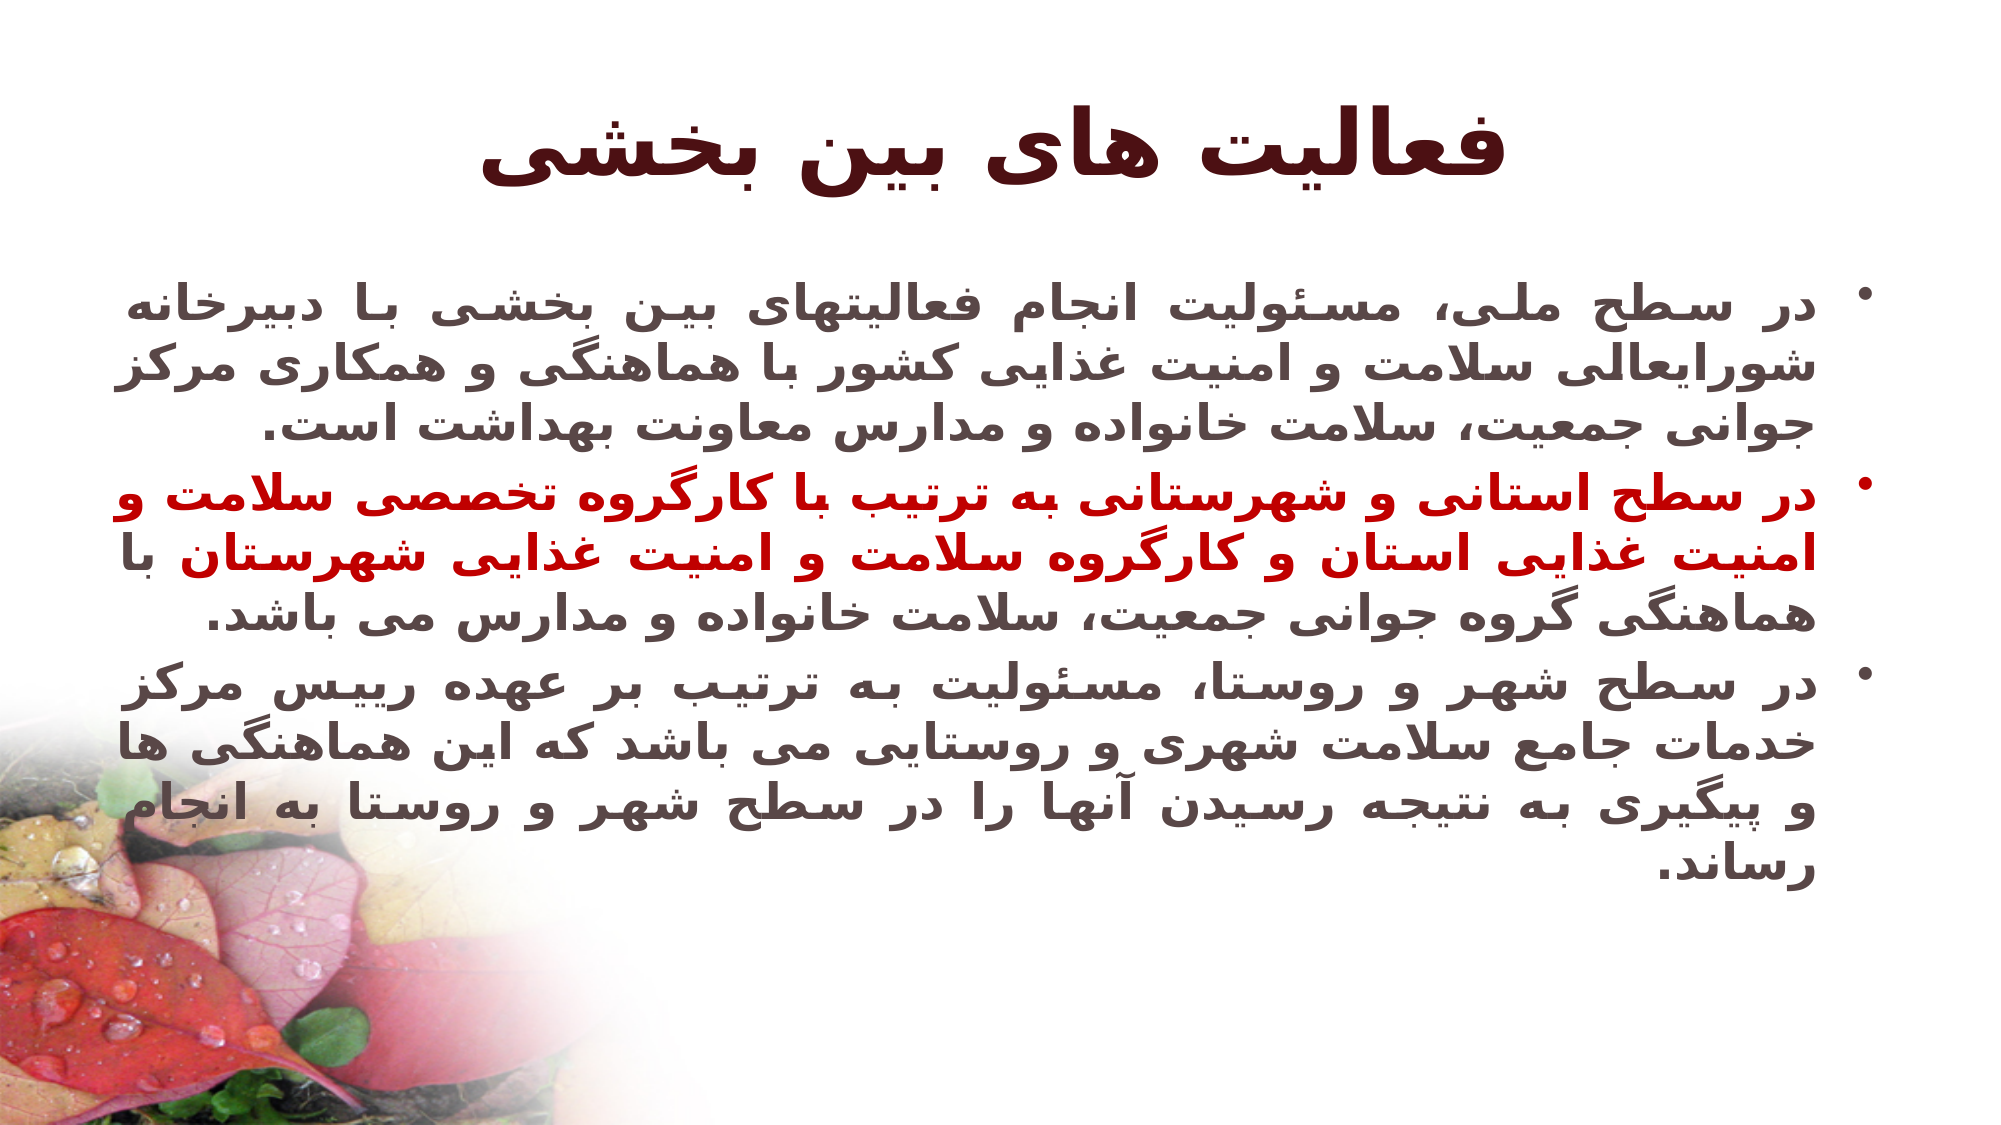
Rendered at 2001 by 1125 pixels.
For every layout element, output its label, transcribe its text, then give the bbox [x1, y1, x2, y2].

picture [0, 107, 1813, 1125]
title فعالیت های بین بخشی [99, 45, 1890, 233]
list در سطح ملی، مسئولیت انجام فعالیتهای بین بخشی با دبیرخانه شورایعالی سلامت و امنیت غذایی کشور با هماهنگی و همکاری مرکز جوانی جمعیت، سلامت خانواده و مدارس معاونت بهداشت است. در سطح استانی و شهرستانی به ترتیب با کارگروه تخصصی سلامت و امنیت غذایی استان و کارگروه سلامت و امنیت غذایی شهرستان با هماهنگی گروه جوانی جمعیت، سلامت خانواده و مدارس می باشد. در سطح شهر و روستا، مسئولیت به ترتیب بر عهده رییس مرکز خدمات جامع سلامت شهری و روستایی می باشد که این هماهنگی ها و پیگیری به نتیجه رسیدن آنها را در سطح شهر و روستا به انجام رساند. [99, 262, 1890, 1058]
